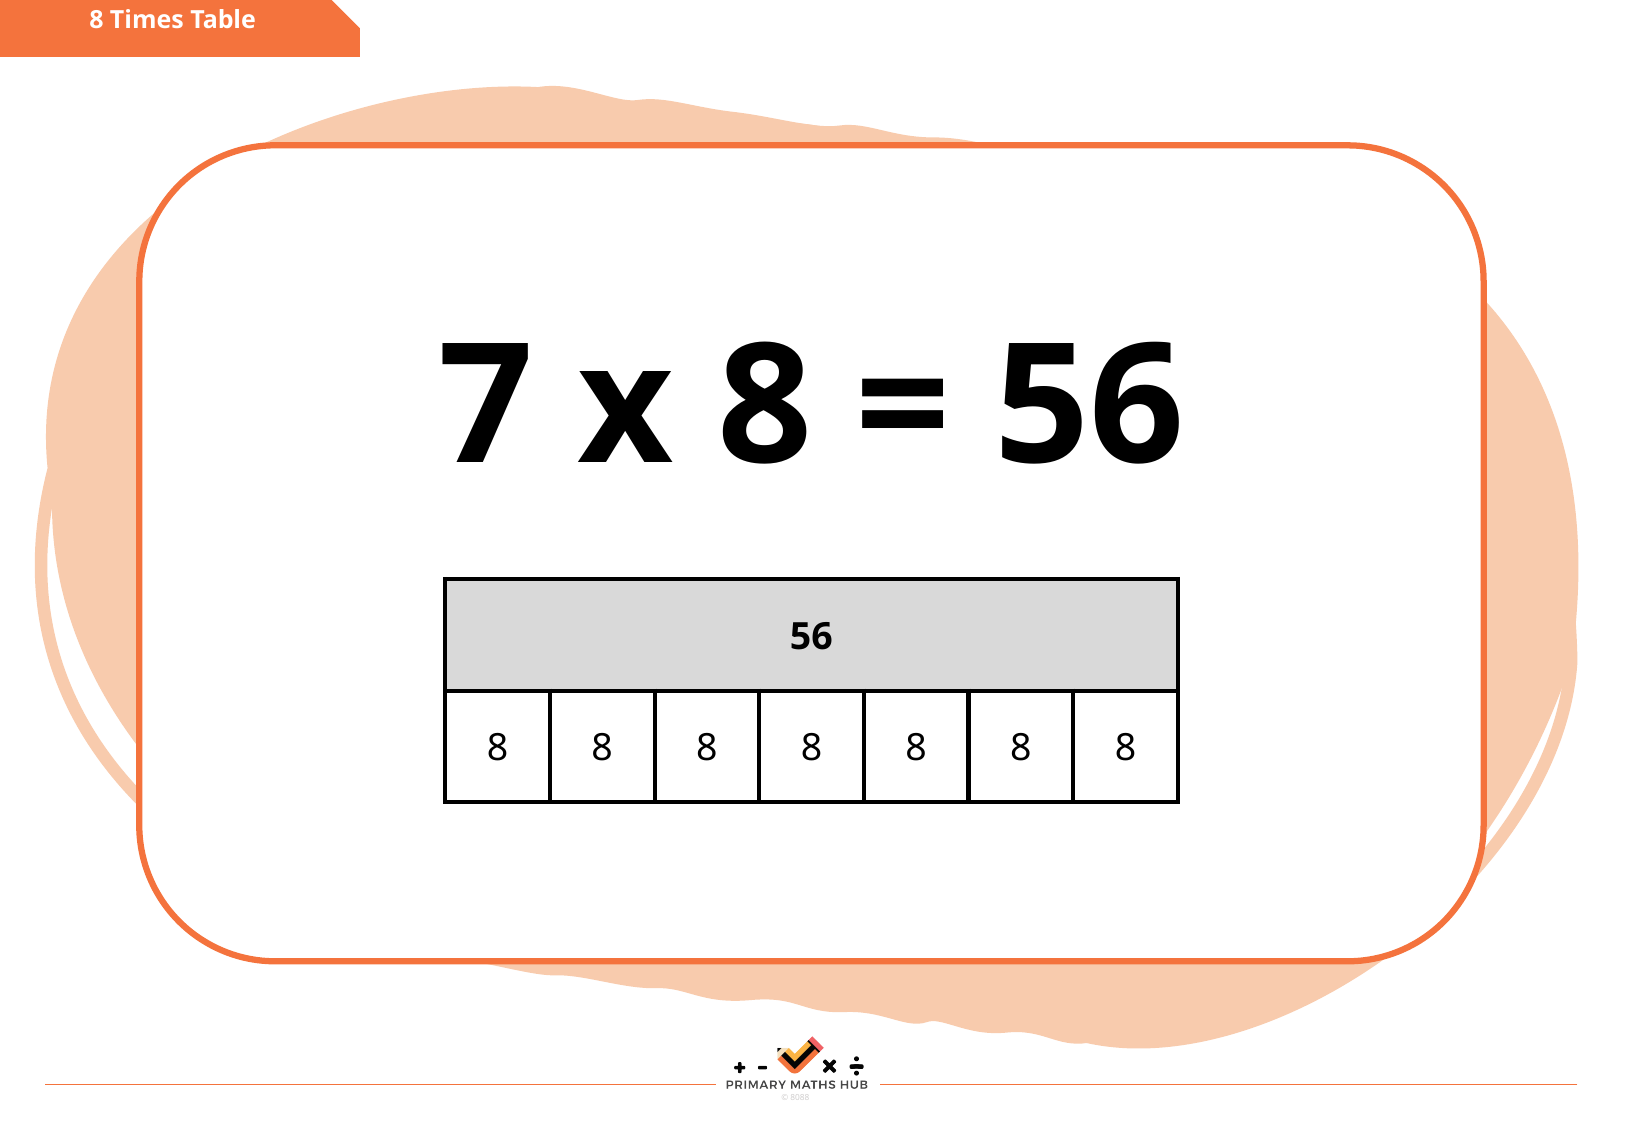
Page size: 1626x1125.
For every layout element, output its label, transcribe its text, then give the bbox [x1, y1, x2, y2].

text_box [39, 214, 155, 799]
picture [722, 1034, 872, 1094]
table_cell 8 [552, 693, 653, 800]
text_box [138, 144, 1485, 963]
table_header 56 [447, 581, 1176, 689]
table_cell 8 [761, 693, 862, 800]
table_cell 8 [866, 693, 966, 800]
text_box [1479, 300, 1579, 867]
text_box [273, 91, 956, 144]
table_cell 8 [1075, 693, 1176, 800]
table_cell 8 [971, 693, 1071, 800]
table_cell 8 [447, 693, 548, 800]
text_box 7 x 8 = 56 [140, 288, 1485, 503]
text_box [496, 960, 1374, 1044]
table_cell 8 [657, 693, 757, 800]
text_box © 8088 [720, 1084, 870, 1110]
text_box 8 Times Table [0, 0, 361, 58]
